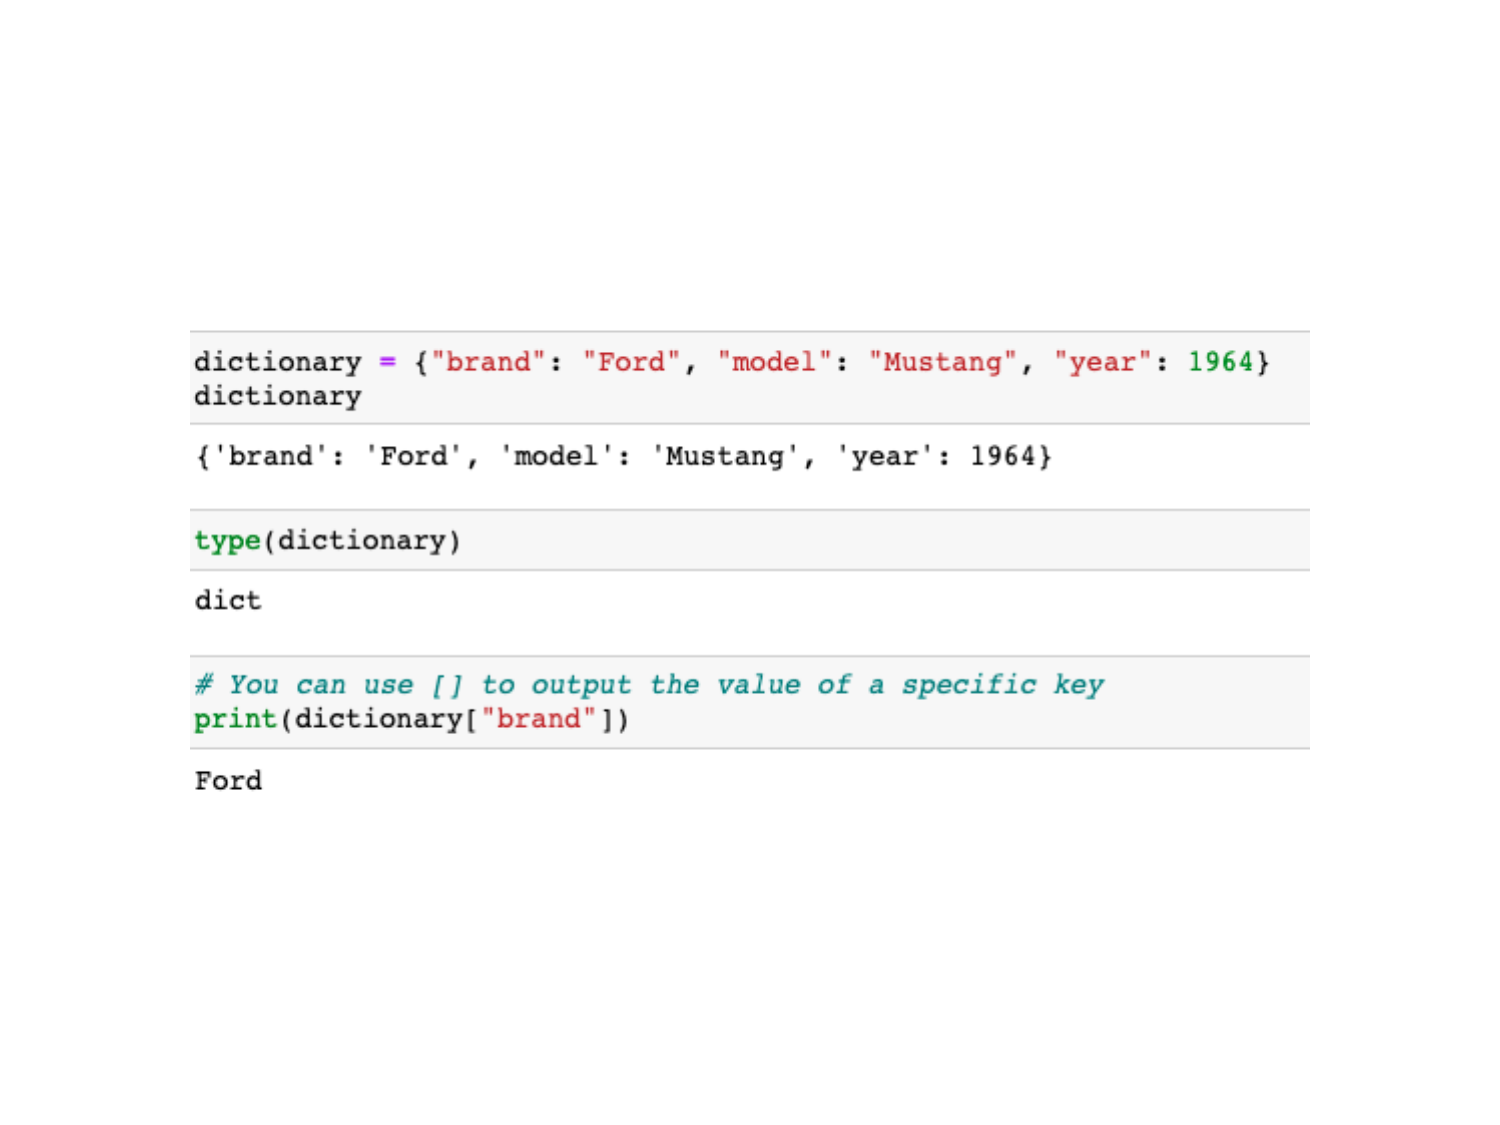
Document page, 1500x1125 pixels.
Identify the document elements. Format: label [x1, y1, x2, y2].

picture [190, 323, 1310, 802]
